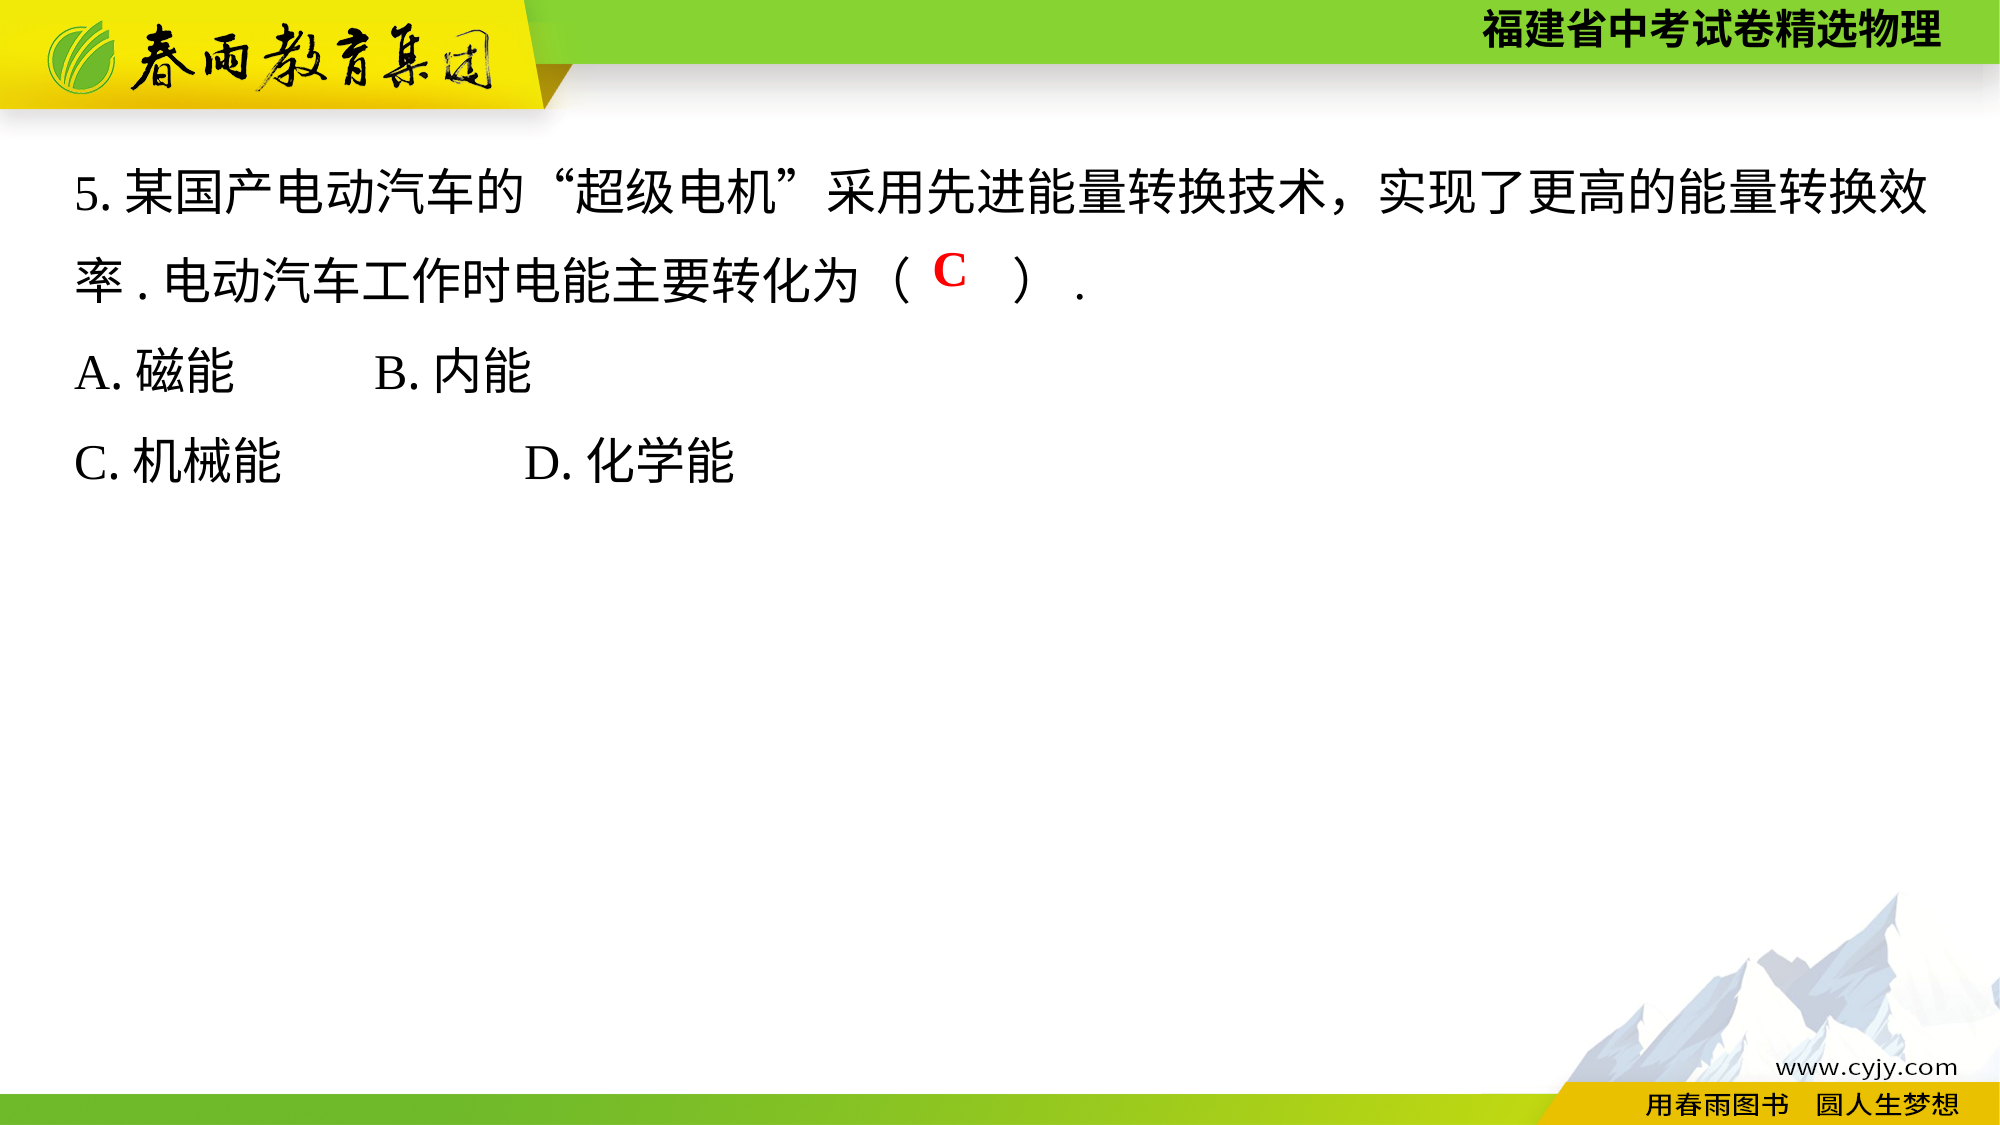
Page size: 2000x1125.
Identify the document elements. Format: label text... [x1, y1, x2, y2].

list 5.某国产电动汽车的“超级电机”采用先进能量转换技术，实现了更高的能量转换效率.电动汽车工作时电能主要转化为（ ）. A.磁能 B.内能 C.机械能 D.化学能 [59, 122, 1944, 490]
picture [0, 0, 2000, 1125]
text_box C [917, 229, 984, 305]
